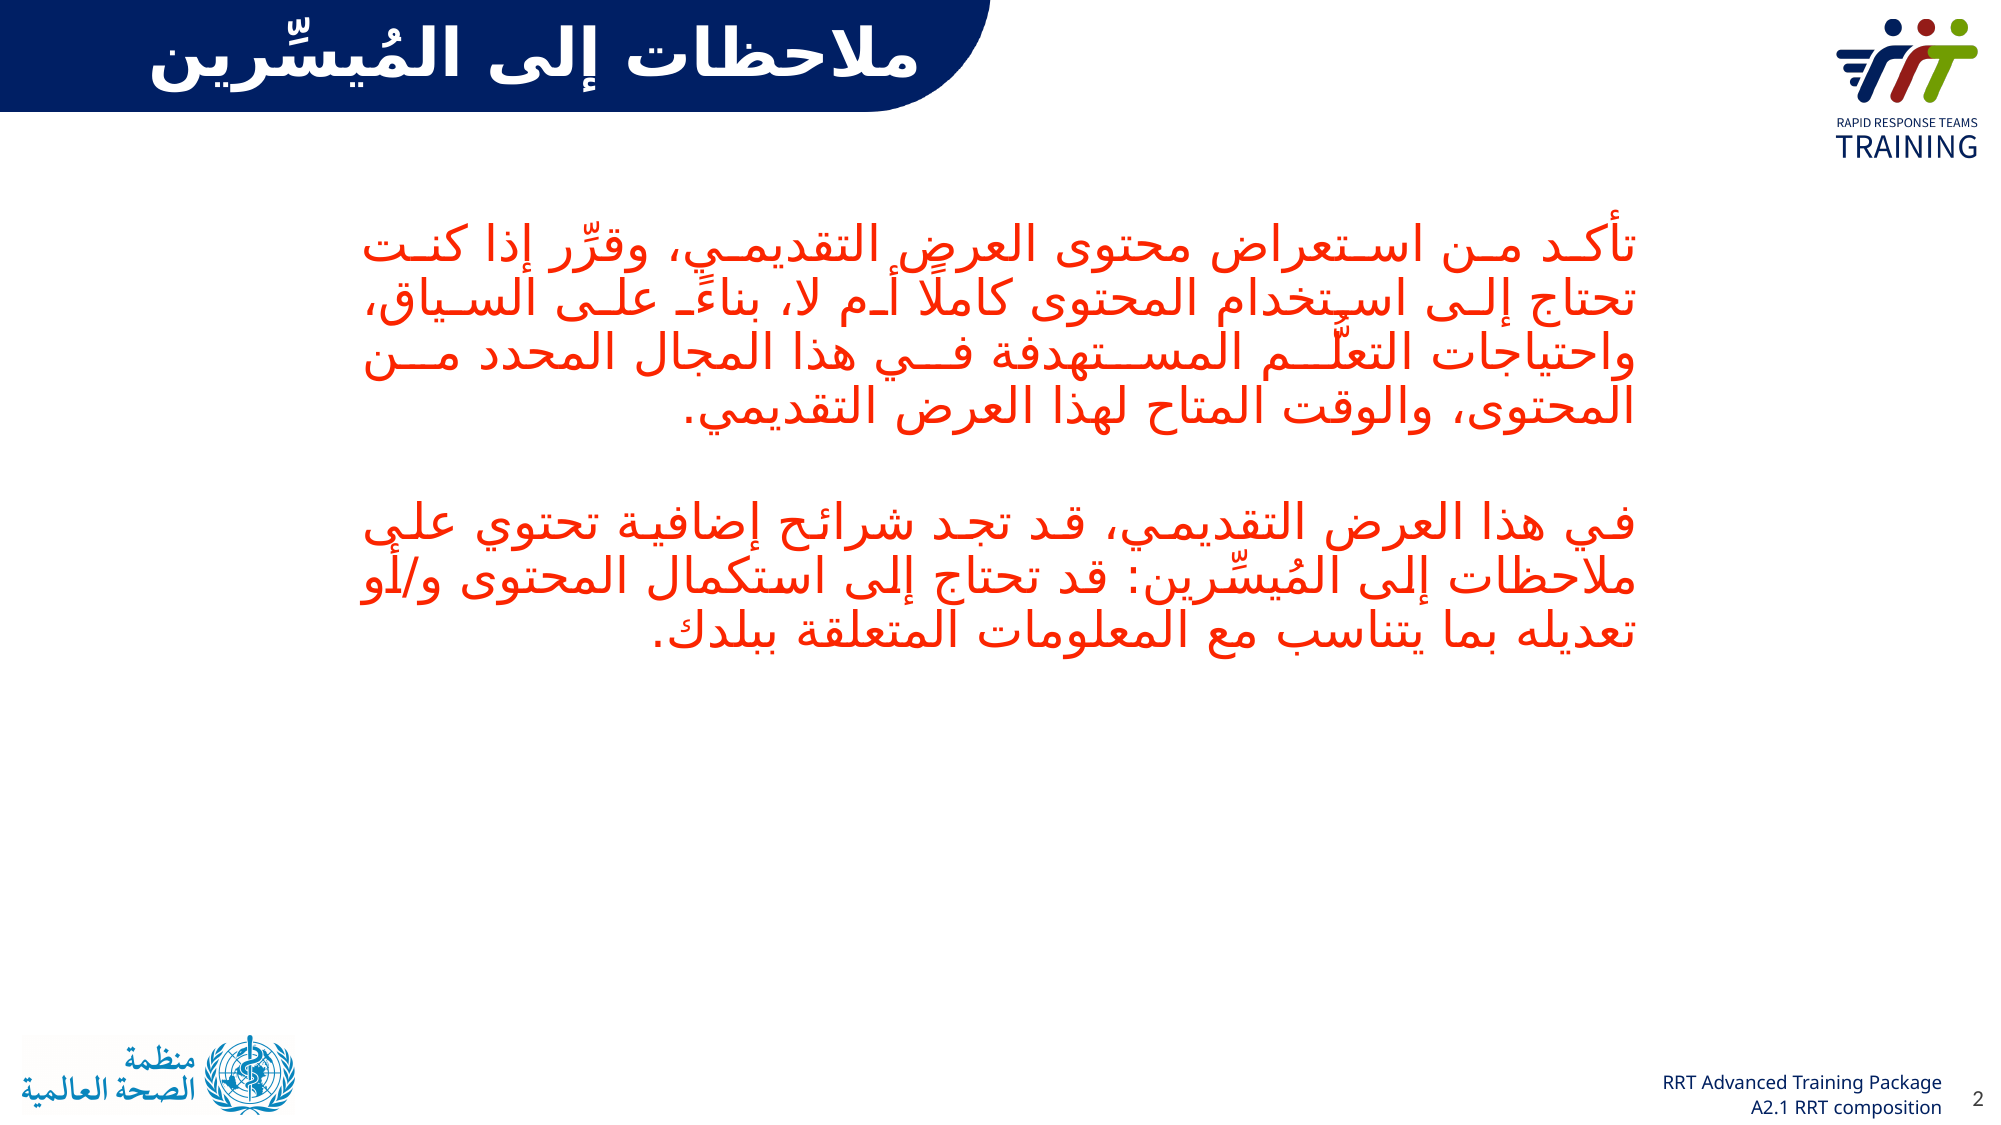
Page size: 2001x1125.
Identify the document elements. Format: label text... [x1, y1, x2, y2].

text_box تأكد من استعراض محتوى العرض التقديمي، وقرِّر إذا كنت تحتاج إلى استخدام المحتوى كاملًا أم لا، بناءً على السياق، واحتياجات التعلُّم المستهدفة في هذا المجال المحدد من المحتوى، والوقت المتاح لهذا العرض التقديمي. في هذا العرض التقديمي، قد تجد شرائح إضافية تحتوي على ملاحظات إلى المُيسِّرين: قد تحتاج إلى استكمال المحتوى و/أو تعديله بما يتناسب مع المعلومات المتعلقة ببلدك. [362, 218, 1638, 659]
slide_number 2 [1882, 1037, 1912, 1082]
picture [22, 1035, 295, 1115]
text_box ملاحظات إلى المُيسِّرين [20, 1, 930, 97]
picture [252, 1050, 258, 1059]
picture [0, 0, 991, 112]
picture [1835, 19, 1978, 167]
